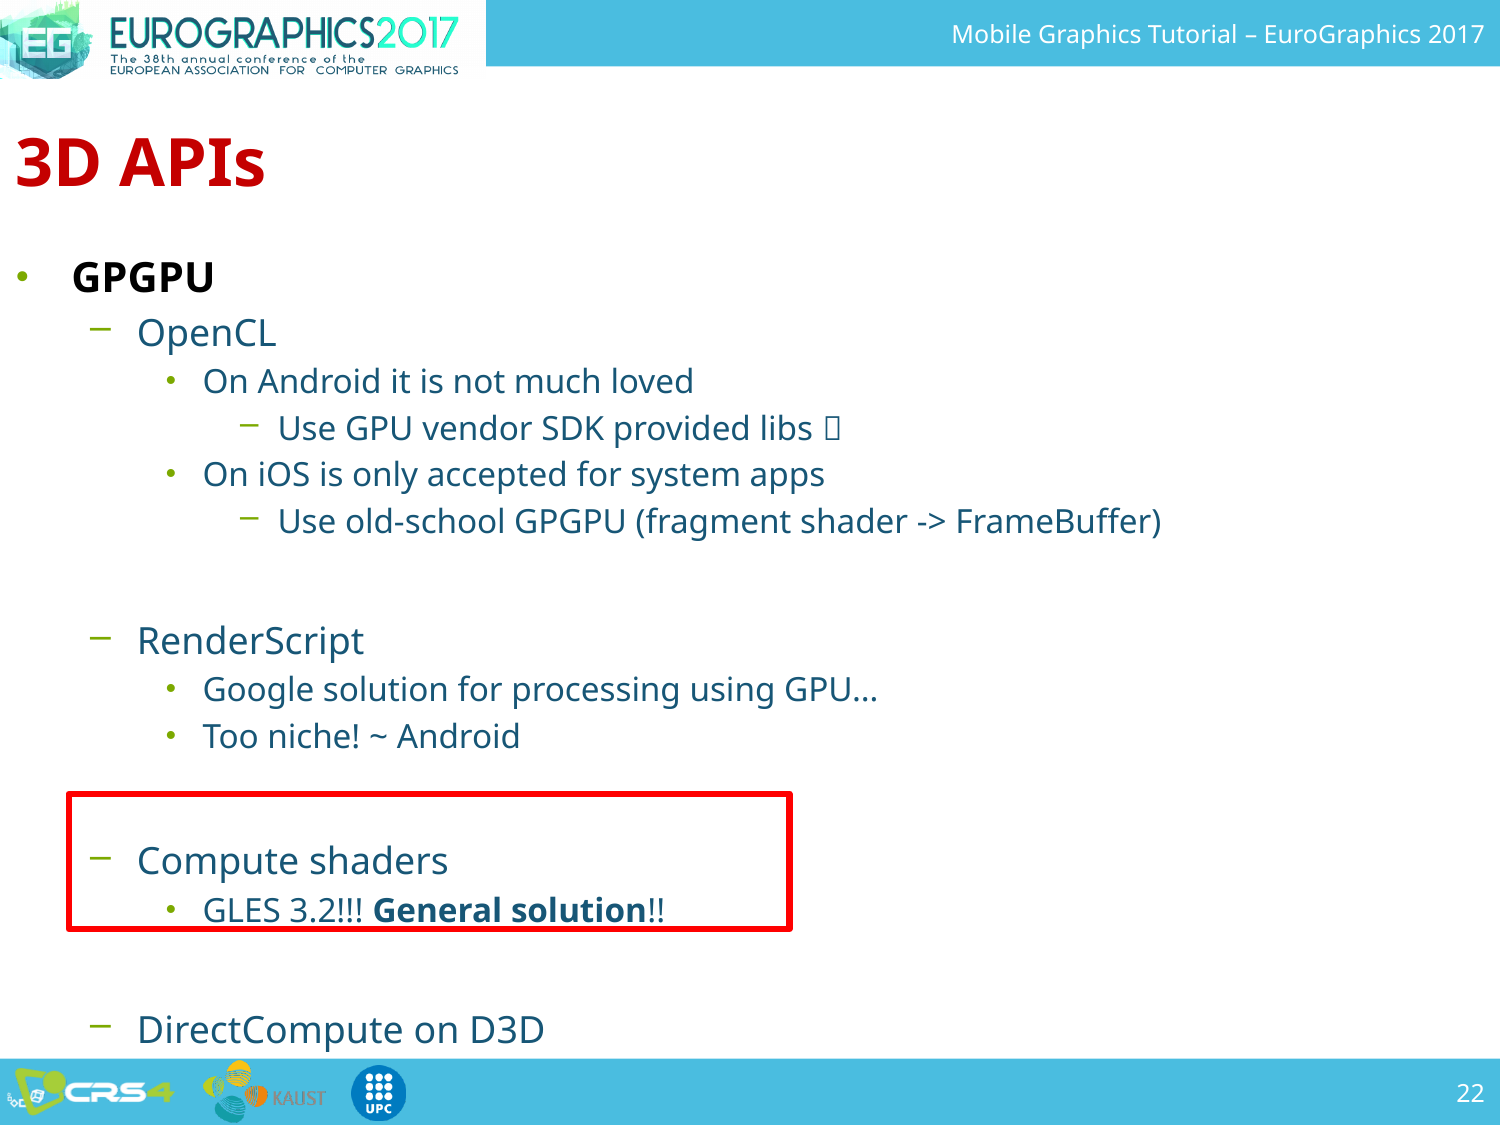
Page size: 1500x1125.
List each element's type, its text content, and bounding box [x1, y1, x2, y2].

picture [0, 0, 486, 77]
picture [351, 1065, 406, 1121]
text_box [68, 793, 790, 930]
title 3D APIs [0, 77, 1442, 241]
list GPGPU OpenCL On Android it is not much loved Use GPU vendor SDK provided libs  On iOS is only accepted for system apps Use old-school GPGPU (fragment shader -> FrameBuffer) RenderScript Google solution for processing using GPU… Too niche! ~ Android Compute shaders GLES 3.2!!! General solution!! DirectCompute on D3D [0, 243, 1442, 1047]
slide_number 22 [1187, 1070, 1500, 1109]
picture [203, 1060, 326, 1123]
picture [1, 1064, 180, 1119]
